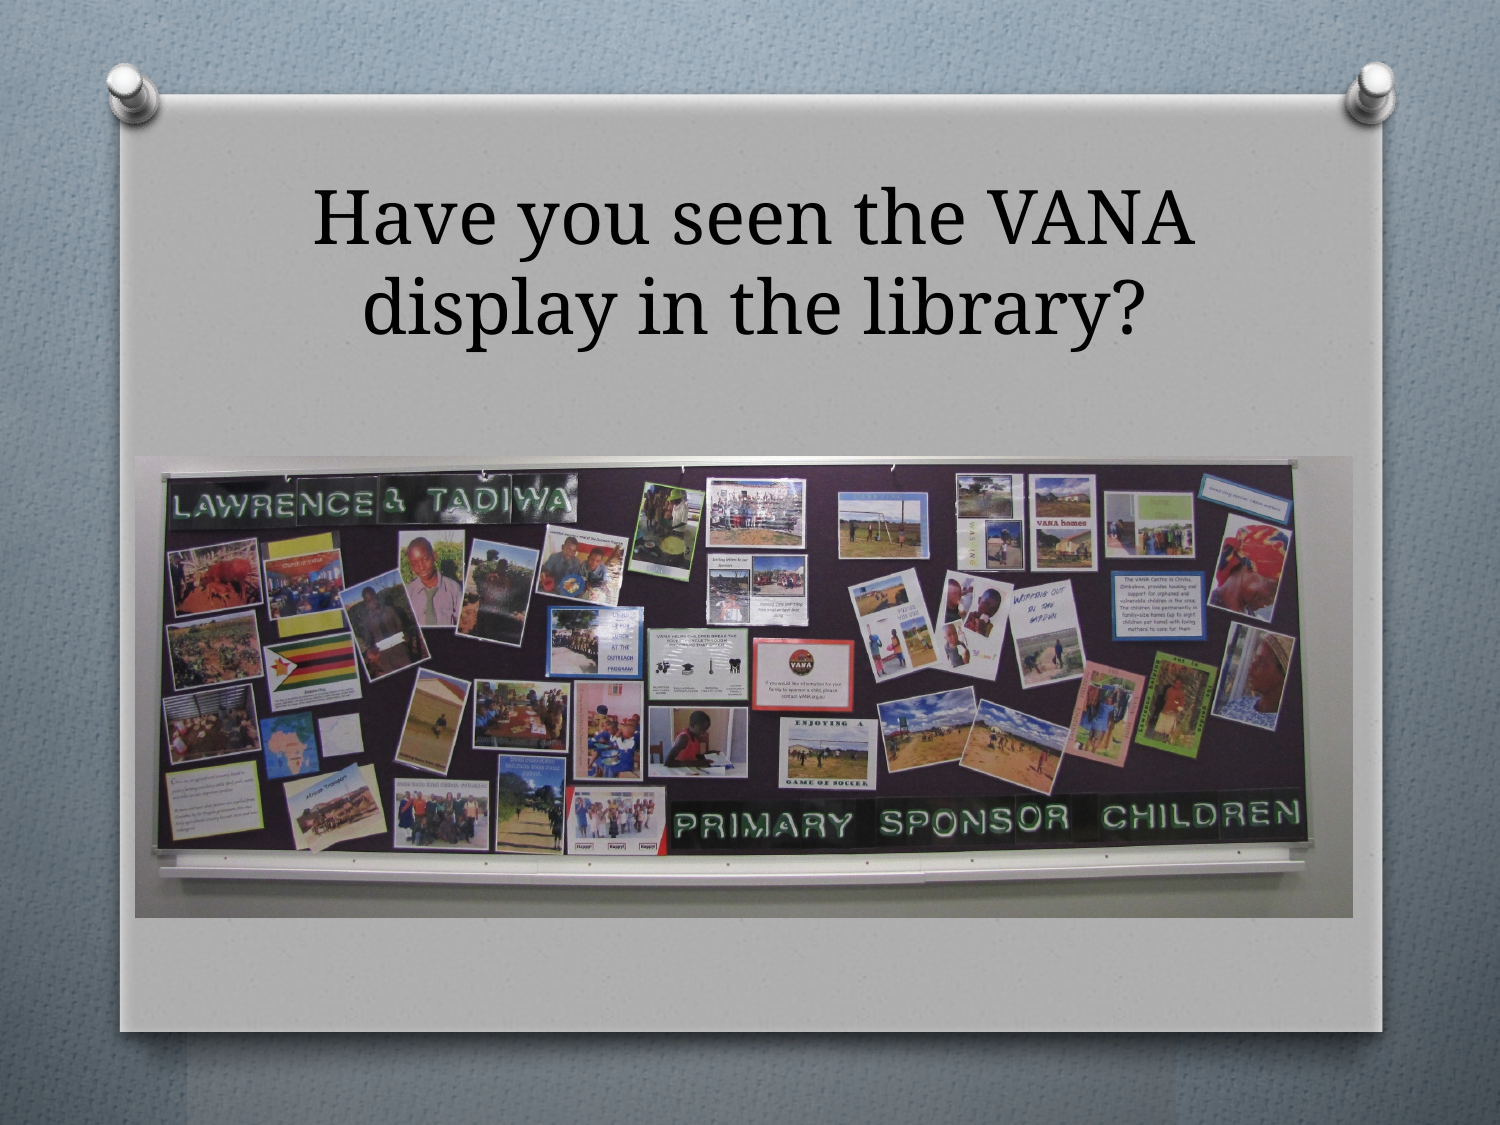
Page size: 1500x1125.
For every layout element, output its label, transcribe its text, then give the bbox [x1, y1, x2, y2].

picture [135, 455, 1353, 918]
picture [75, 29, 198, 153]
title Have you seen the VANA display in the library? [183, 160, 1326, 359]
picture [1317, 35, 1439, 156]
